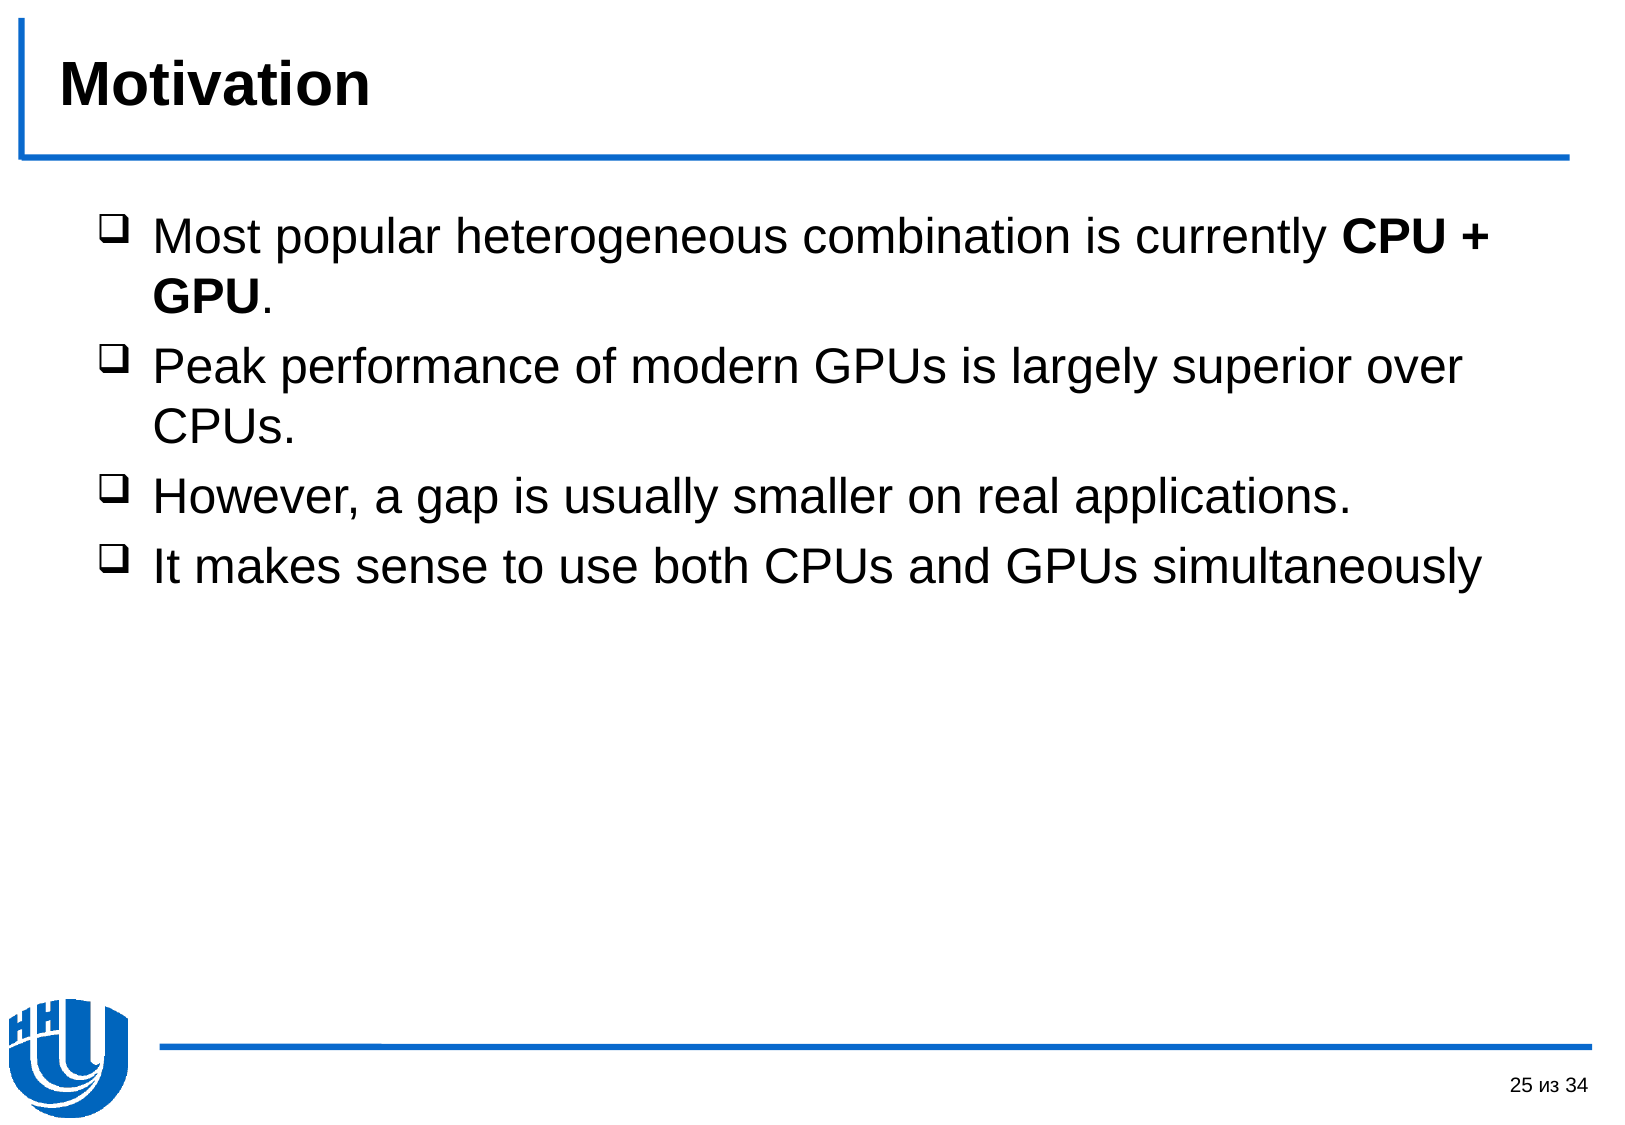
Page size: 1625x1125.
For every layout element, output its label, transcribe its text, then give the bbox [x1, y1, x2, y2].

list Most popular heterogeneous combination is currently CPU + GPU. Peak performance of modern GPUs is largely superior over CPUs. However, a gap is usually smaller on real applications. It makes sense to use both CPUs and GPUs simultaneously [81, 196, 1543, 1012]
slide_number 25 [1449, 1051, 1604, 1125]
picture [9, 999, 128, 1118]
title Motivation [44, 34, 1535, 127]
